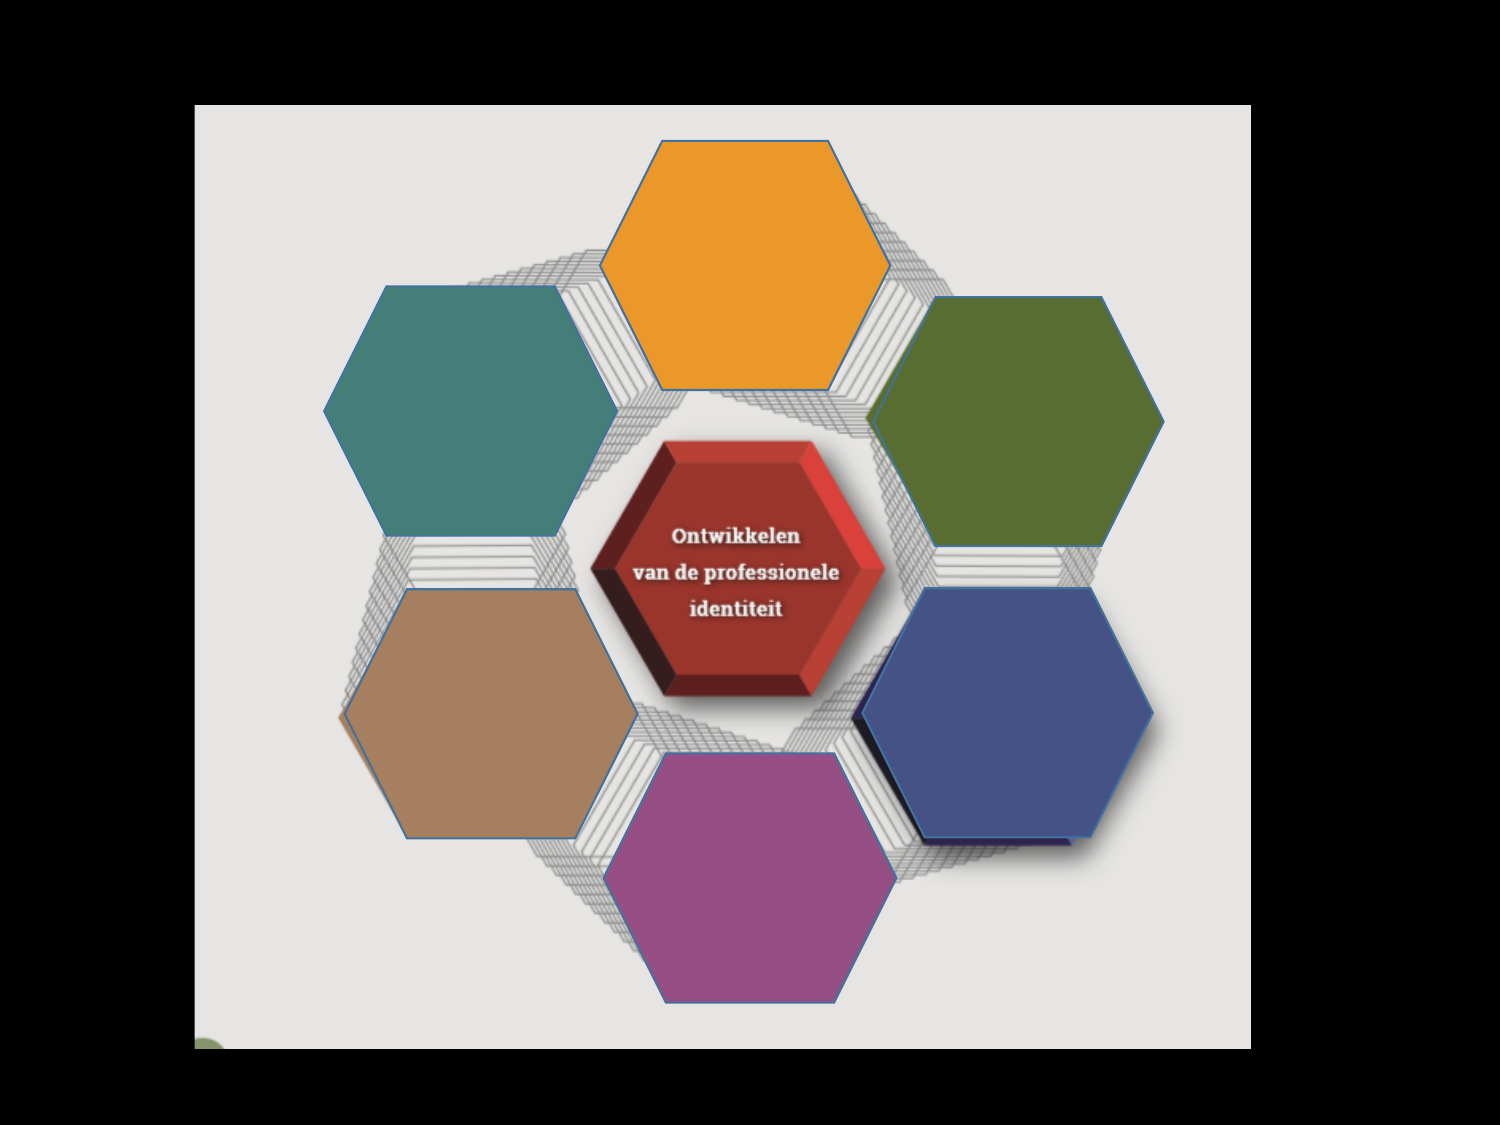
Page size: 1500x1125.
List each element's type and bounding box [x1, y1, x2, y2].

list [194, 105, 1251, 1049]
